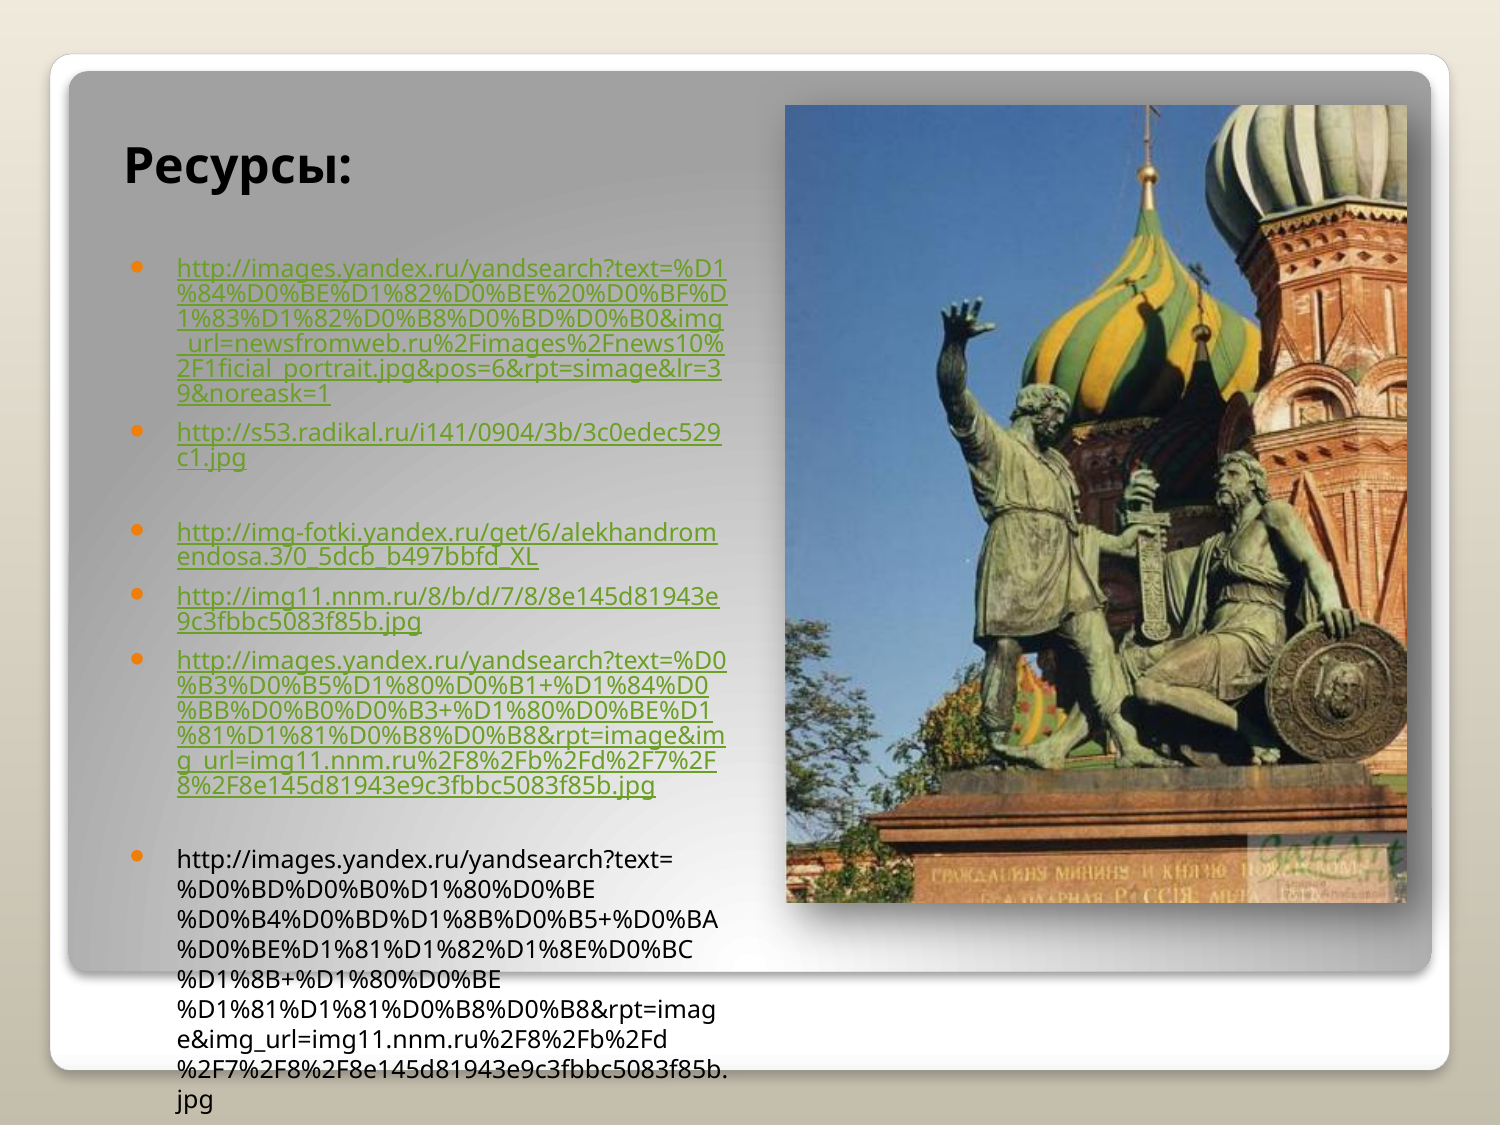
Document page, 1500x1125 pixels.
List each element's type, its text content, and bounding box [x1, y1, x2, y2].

picture [784, 105, 1407, 903]
list Ресурсы: [99, 95, 745, 225]
list http://images.yandex.ru/yandsearch?text=%D1%84%D0%BE%D1%82%D0%BE%20%D0%BF%D1%83%D1%82%D0%B8%D0%BD%D0%B0&img_url=newsfromweb.ru%2Fimages%2Fnews10%2F1ficial_portrait.jpg&pos=6&rpt=simage&lr=39&noreask=1 http://s53.radikal.ru/i141/0904/3b/3c0edec529c1.jpg http://img-fotki.yandex.ru/get/6/alekhandromendosa.3/0_5dcb_b497bbfd_XL http://img11.nnm.ru/8/b/d/7/8/8e145d81943e9c3fbbc5083f85b.jpg http://images.yandex.ru/yandsearch?text=%D0%B3%D0%B5%D1%80%D0%B1+%D1%84%D0%BB%D0%B0%D0%B3+%D1%80%D0%BE%D1%81%D1%81%D0%B8%D0%B8&rpt=image&img_url=img11.nnm.ru%2F8%2Fb%2Fd%2F7%2F8%2F8e145d81943e9c3fbbc5083f85b.jpg http://images.yandex.ru/yandsearch?text=%D0%BD%D0%B0%D1%80%D0%BE%D0%B4%D0%BD%D1%8B%D0%B5+%D0%BA%D0%BE%D1%81%D1%82%D1%8E%D0%BC%D1%8B+%D1%80%D0%BE%D1%81%D1%81%D0%B8%D0%B8&rpt=image&img_url=img11.nnm.ru%2F8%2Fb%2Fd%2F7%2F8%2F8e145d81943e9c3fbbc5083f85b.jpg [99, 237, 745, 1035]
